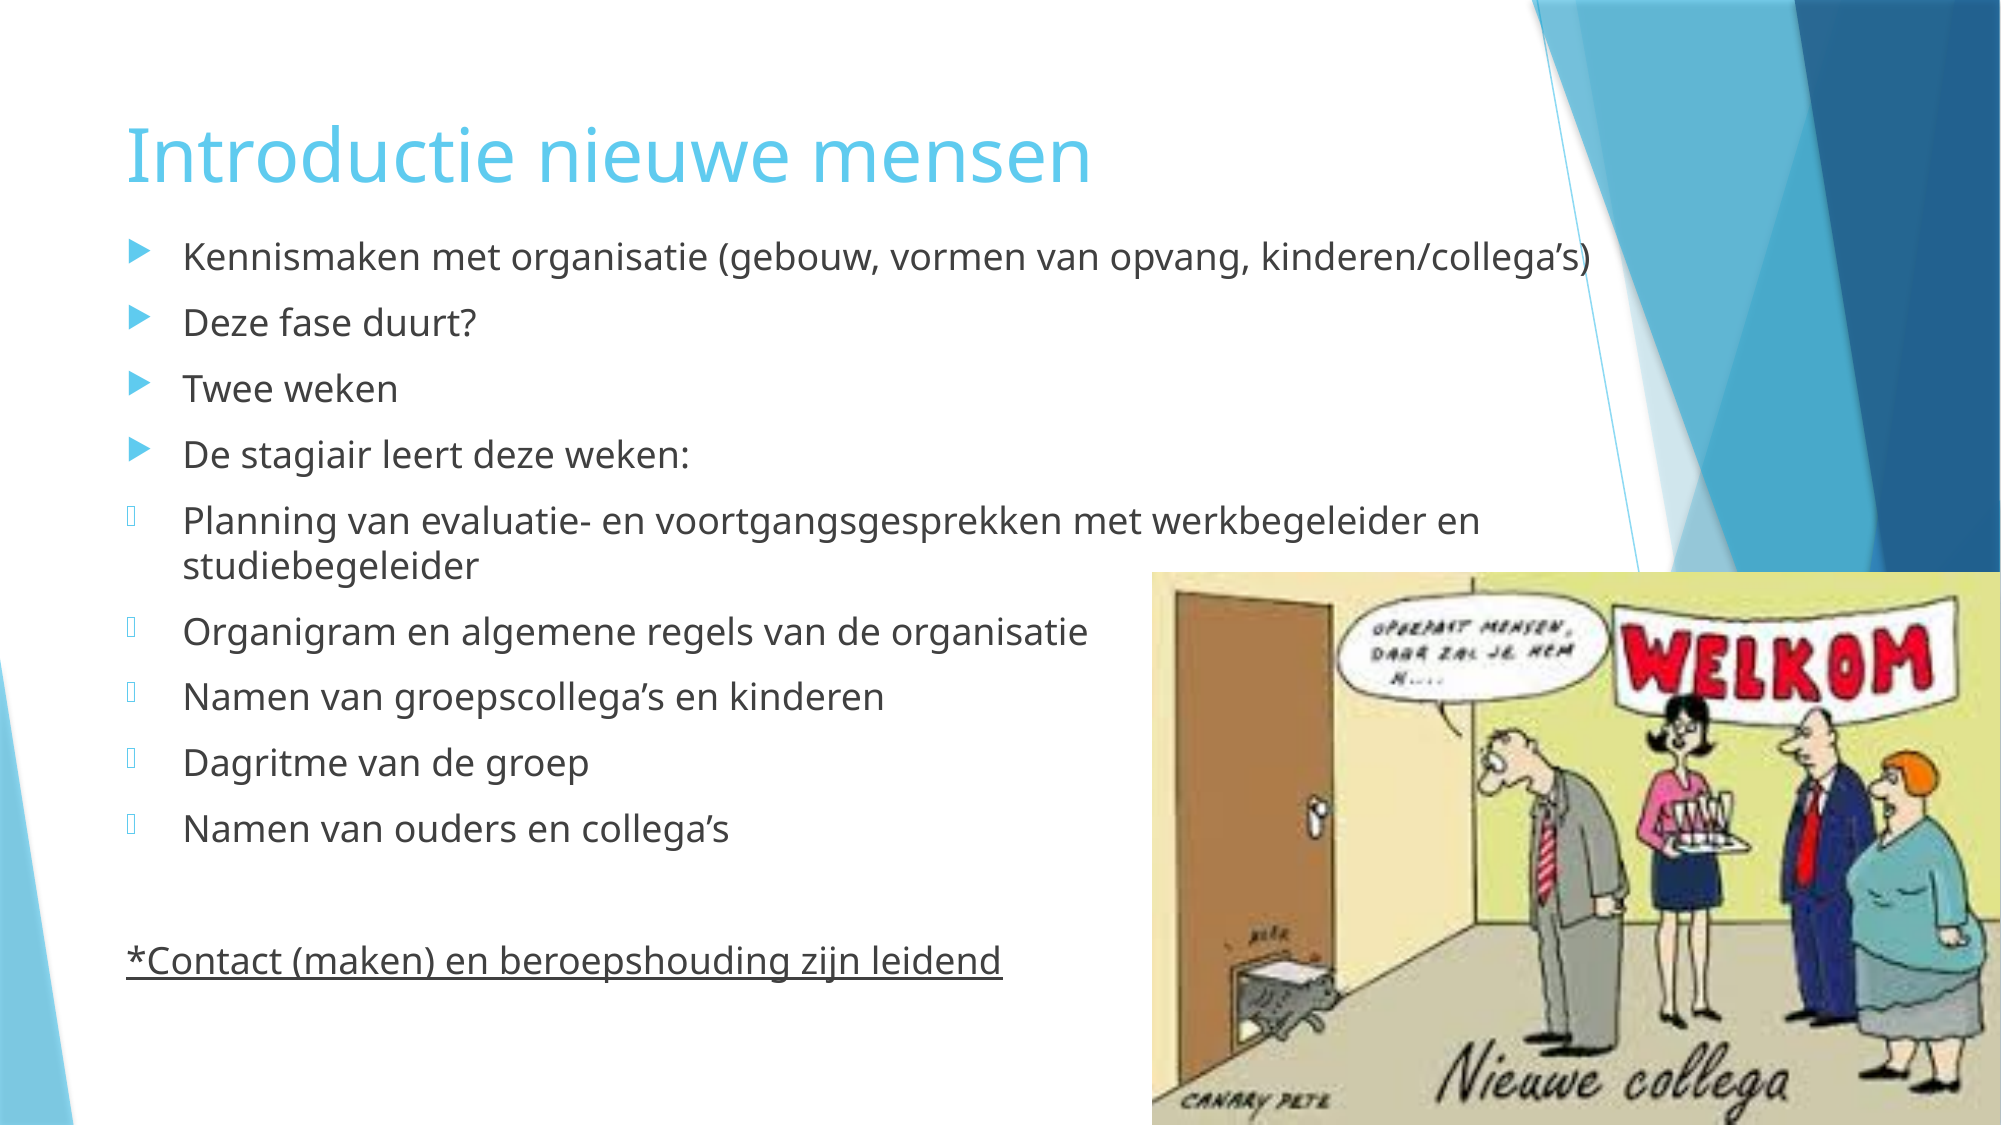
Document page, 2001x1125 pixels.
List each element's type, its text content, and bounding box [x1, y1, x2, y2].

picture [1151, 571, 2000, 1125]
list Kennismaken met organisatie (gebouw, vormen van opvang, kinderen/collega’s) Deze fase duurt? Twee weken De stagiair leert deze weken: Planning van evaluatie- en voortgangsgesprekken met werkbegeleider en studiebegeleider Organigram en algemene regels van de organisatie Namen van groepscollega’s en kinderen Dagritme van de groep Namen van ouders en collega’s *Contact (maken) en beroepshouding zijn leidend [111, 225, 1751, 1125]
title Introductie nieuwe mensen [111, 99, 1522, 225]
